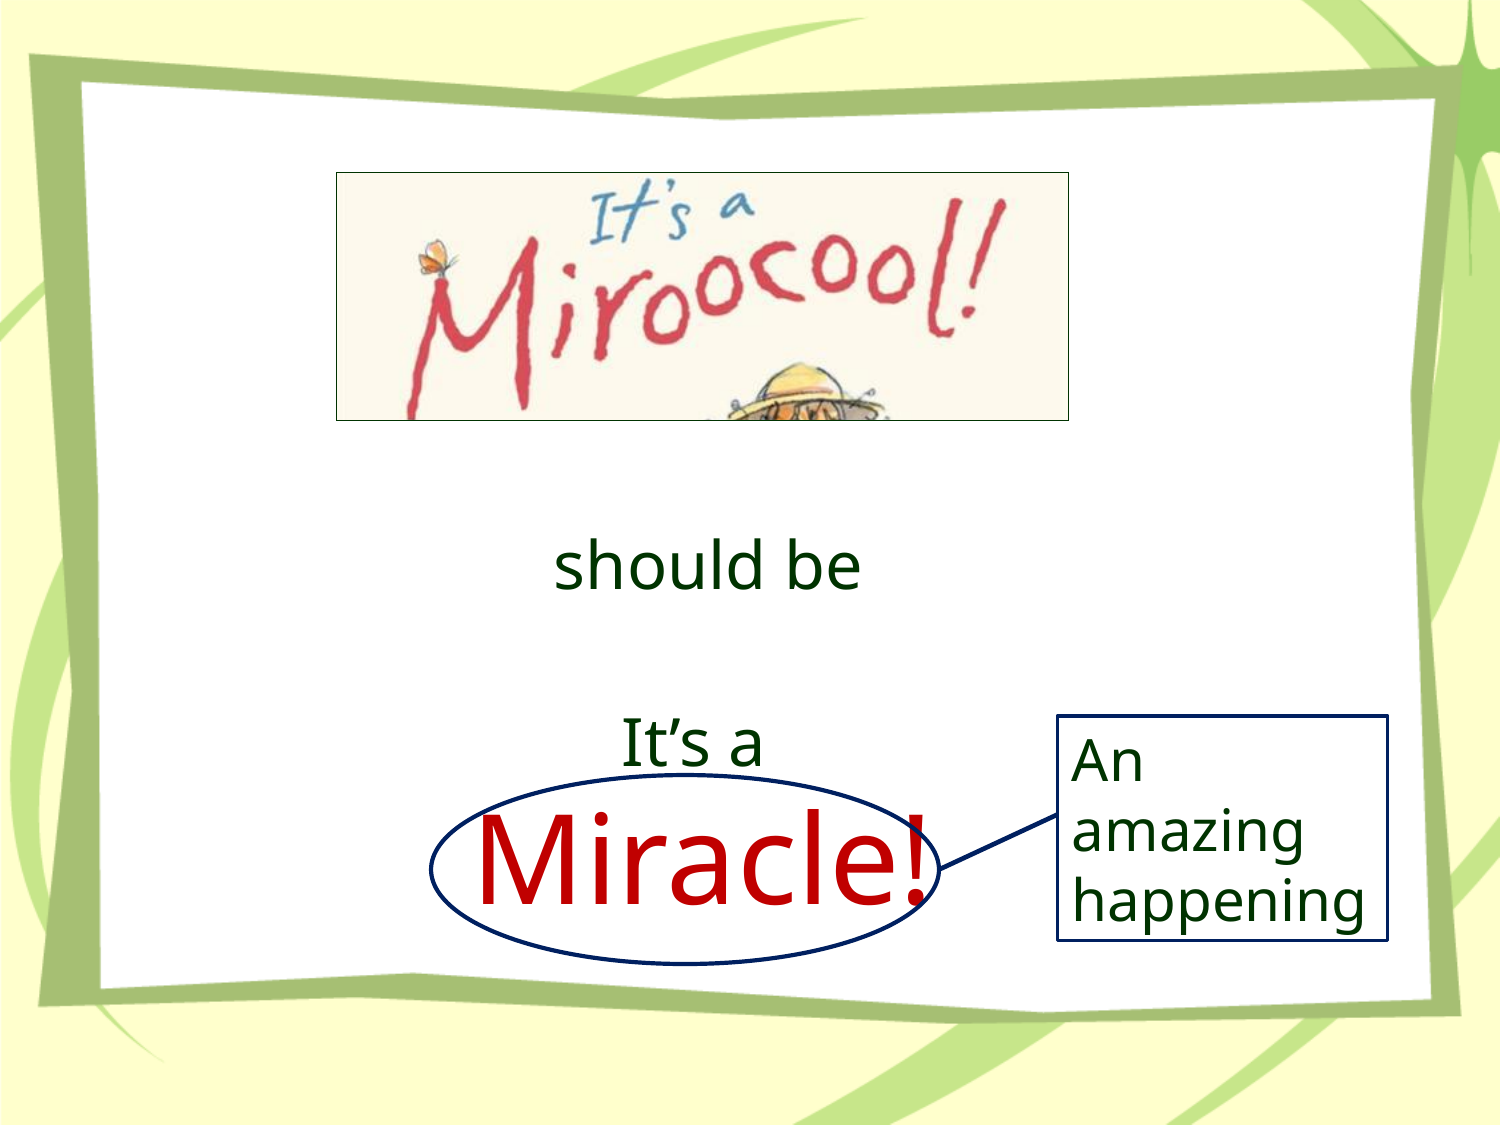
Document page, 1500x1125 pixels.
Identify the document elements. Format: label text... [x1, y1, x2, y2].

text_box should be [539, 515, 878, 610]
text_box An amazing happening [1057, 716, 1388, 941]
text_box [428, 772, 941, 967]
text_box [938, 815, 1058, 870]
picture [0, 0, 1500, 1125]
text_box It’s a Miracle! [348, 692, 1058, 938]
